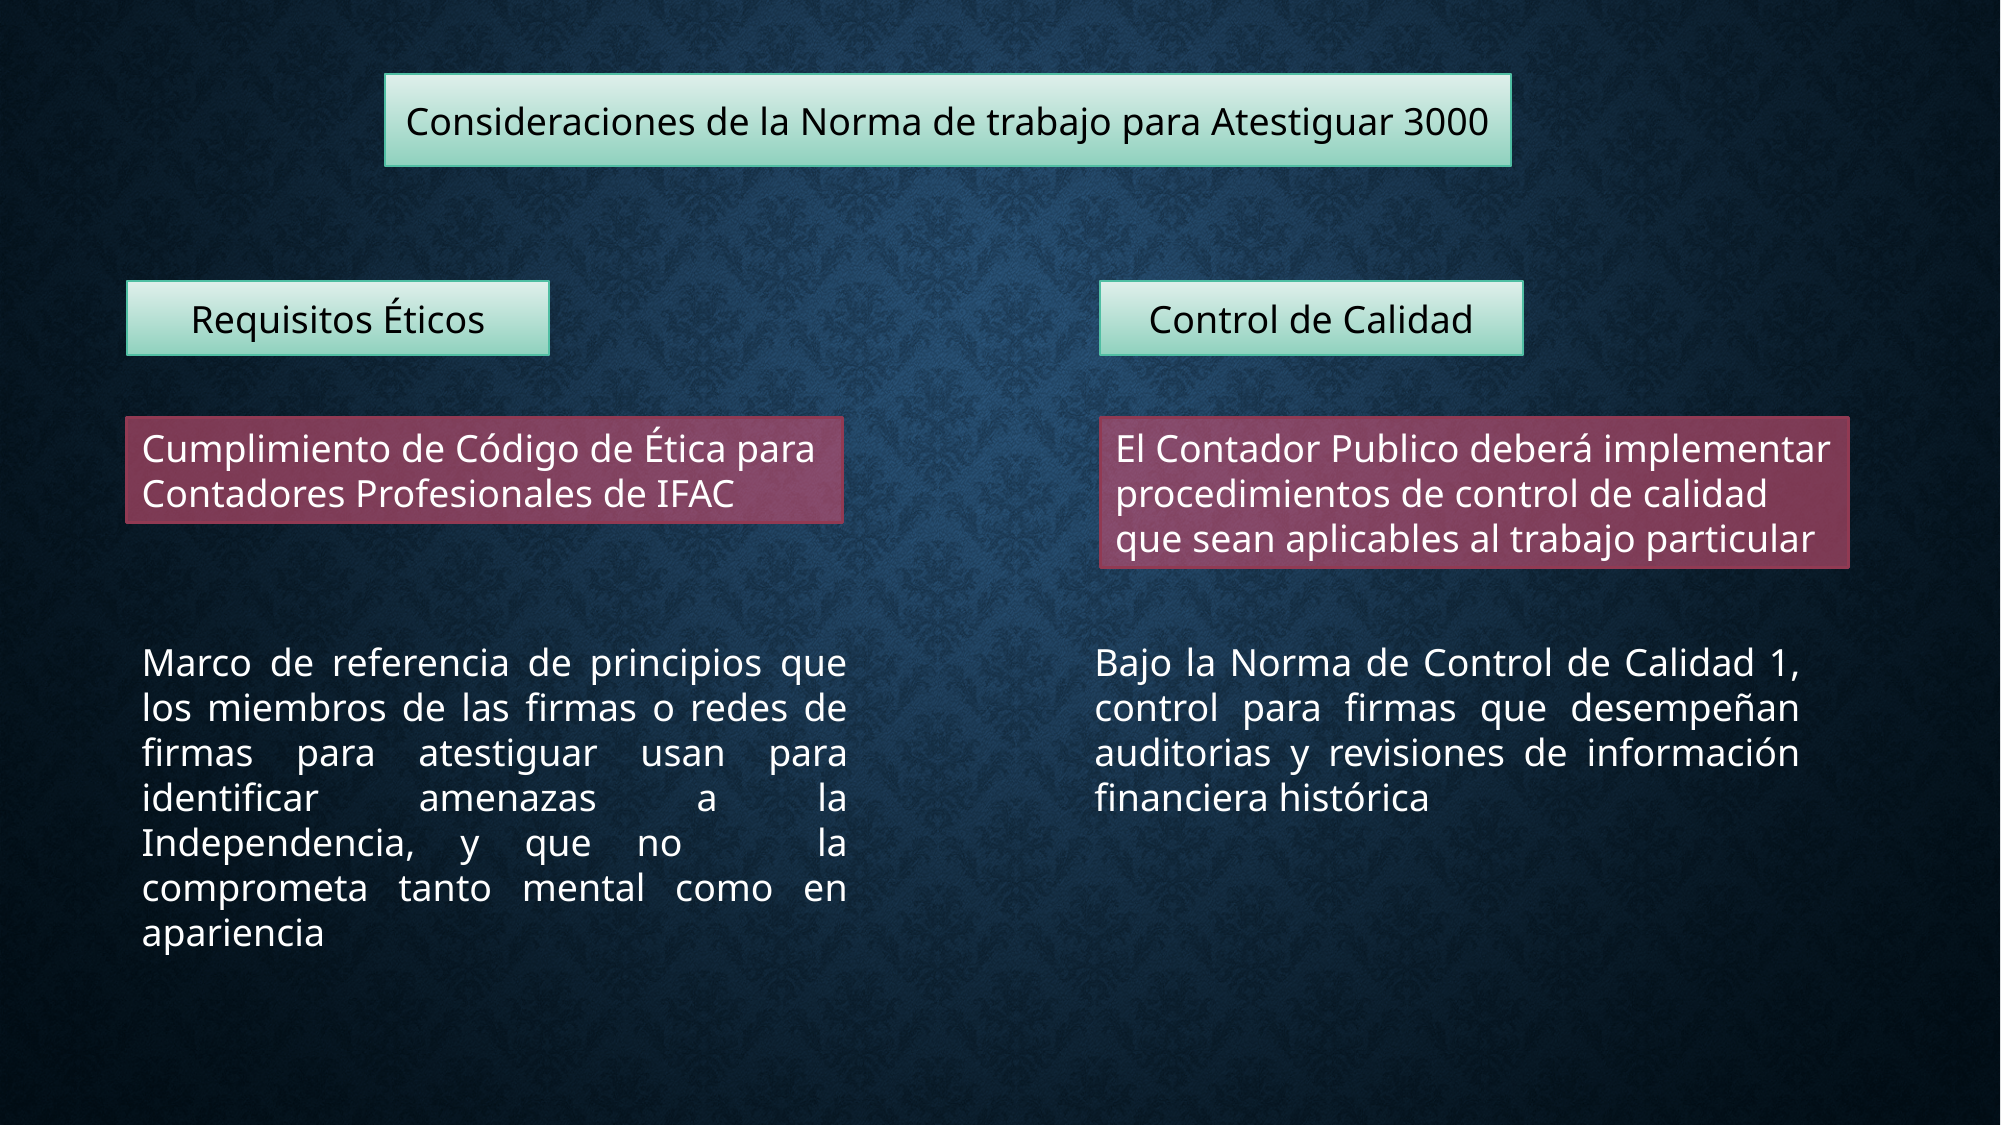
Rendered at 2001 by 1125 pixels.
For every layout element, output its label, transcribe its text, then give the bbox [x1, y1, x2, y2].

text_box Requisitos Éticos [126, 280, 550, 356]
text_box Cumplimiento de Código de Ética para Contadores Profesionales de IFAC [125, 416, 844, 524]
text_box Marco de referencia de principios que los miembros de las firmas o redes de firmas para atestiguar usan para identificar amenazas a la Independencia, y que no la comprometa tanto mental como en apariencia [126, 631, 863, 962]
text_box Consideraciones de la Norma de trabajo para Atestiguar 3000 [384, 73, 1512, 167]
text_box Control de Calidad [1099, 280, 1524, 356]
text_box Bajo la Norma de Control de Calidad 1, control para firmas que desempeñan auditorias y revisiones de información financiera histórica [1079, 631, 1816, 827]
text_box El Contador Publico deberá implementar procedimientos de control de calidad que sean aplicables al trabajo particular [1099, 416, 1850, 569]
